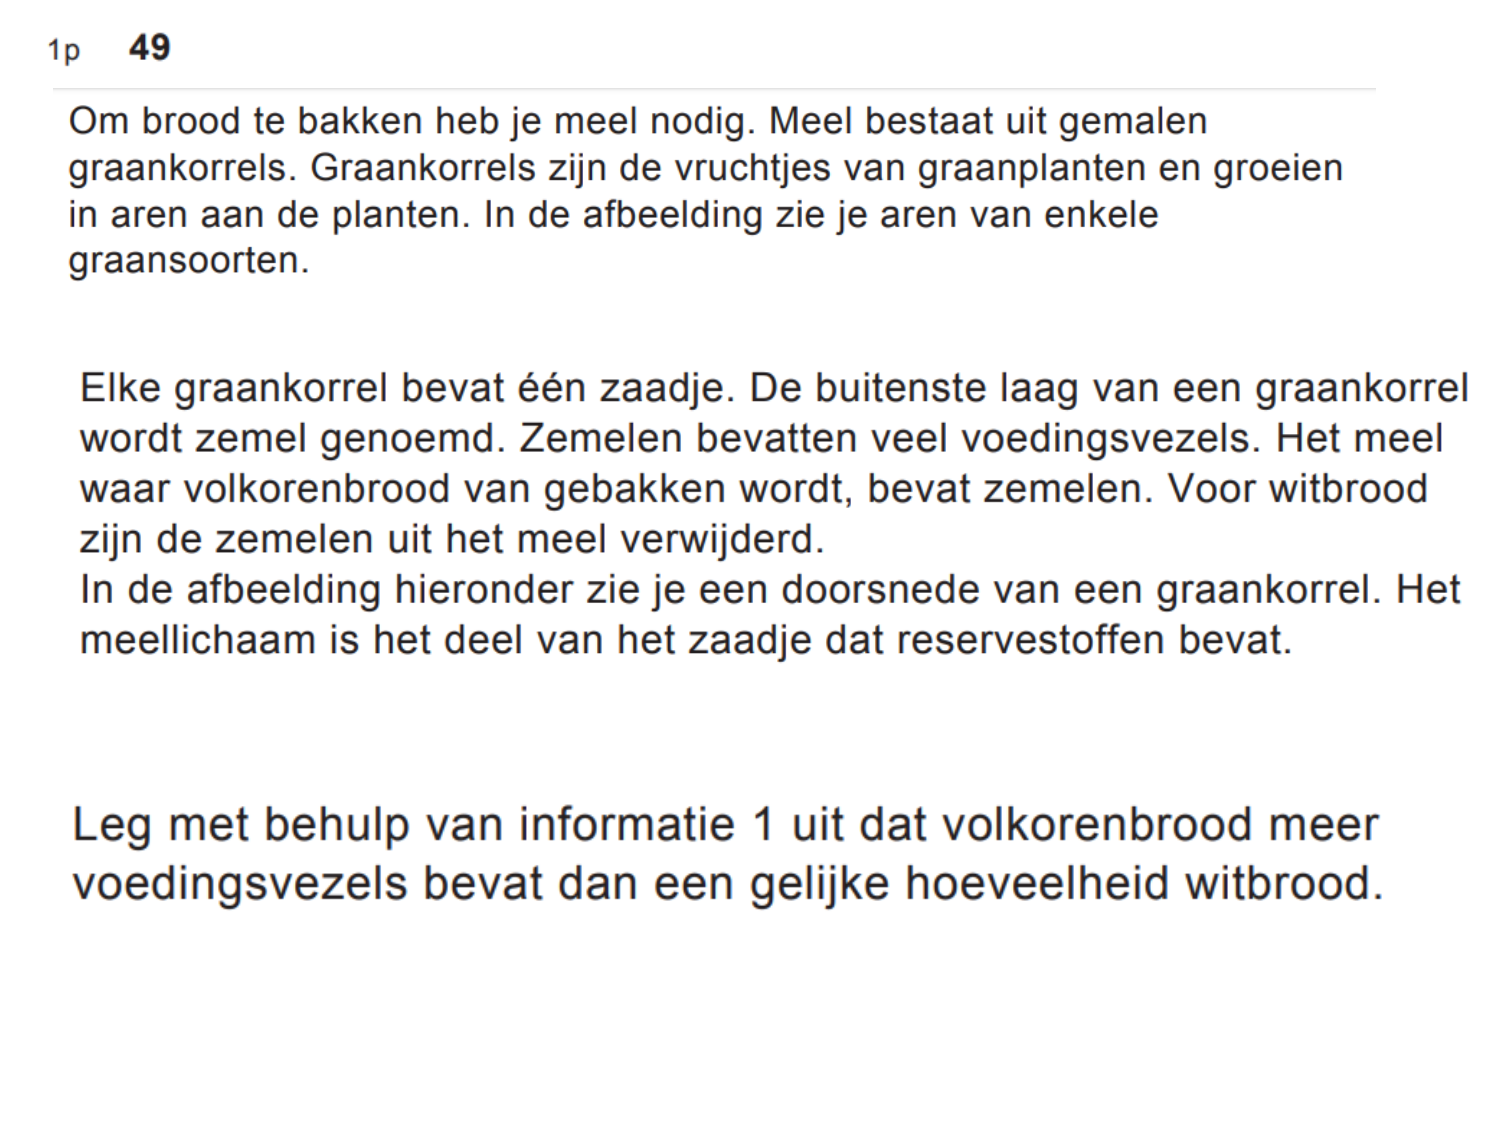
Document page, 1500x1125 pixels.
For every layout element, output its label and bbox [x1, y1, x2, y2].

picture [52, 763, 1407, 943]
picture [29, 8, 1377, 315]
picture [52, 337, 1489, 689]
